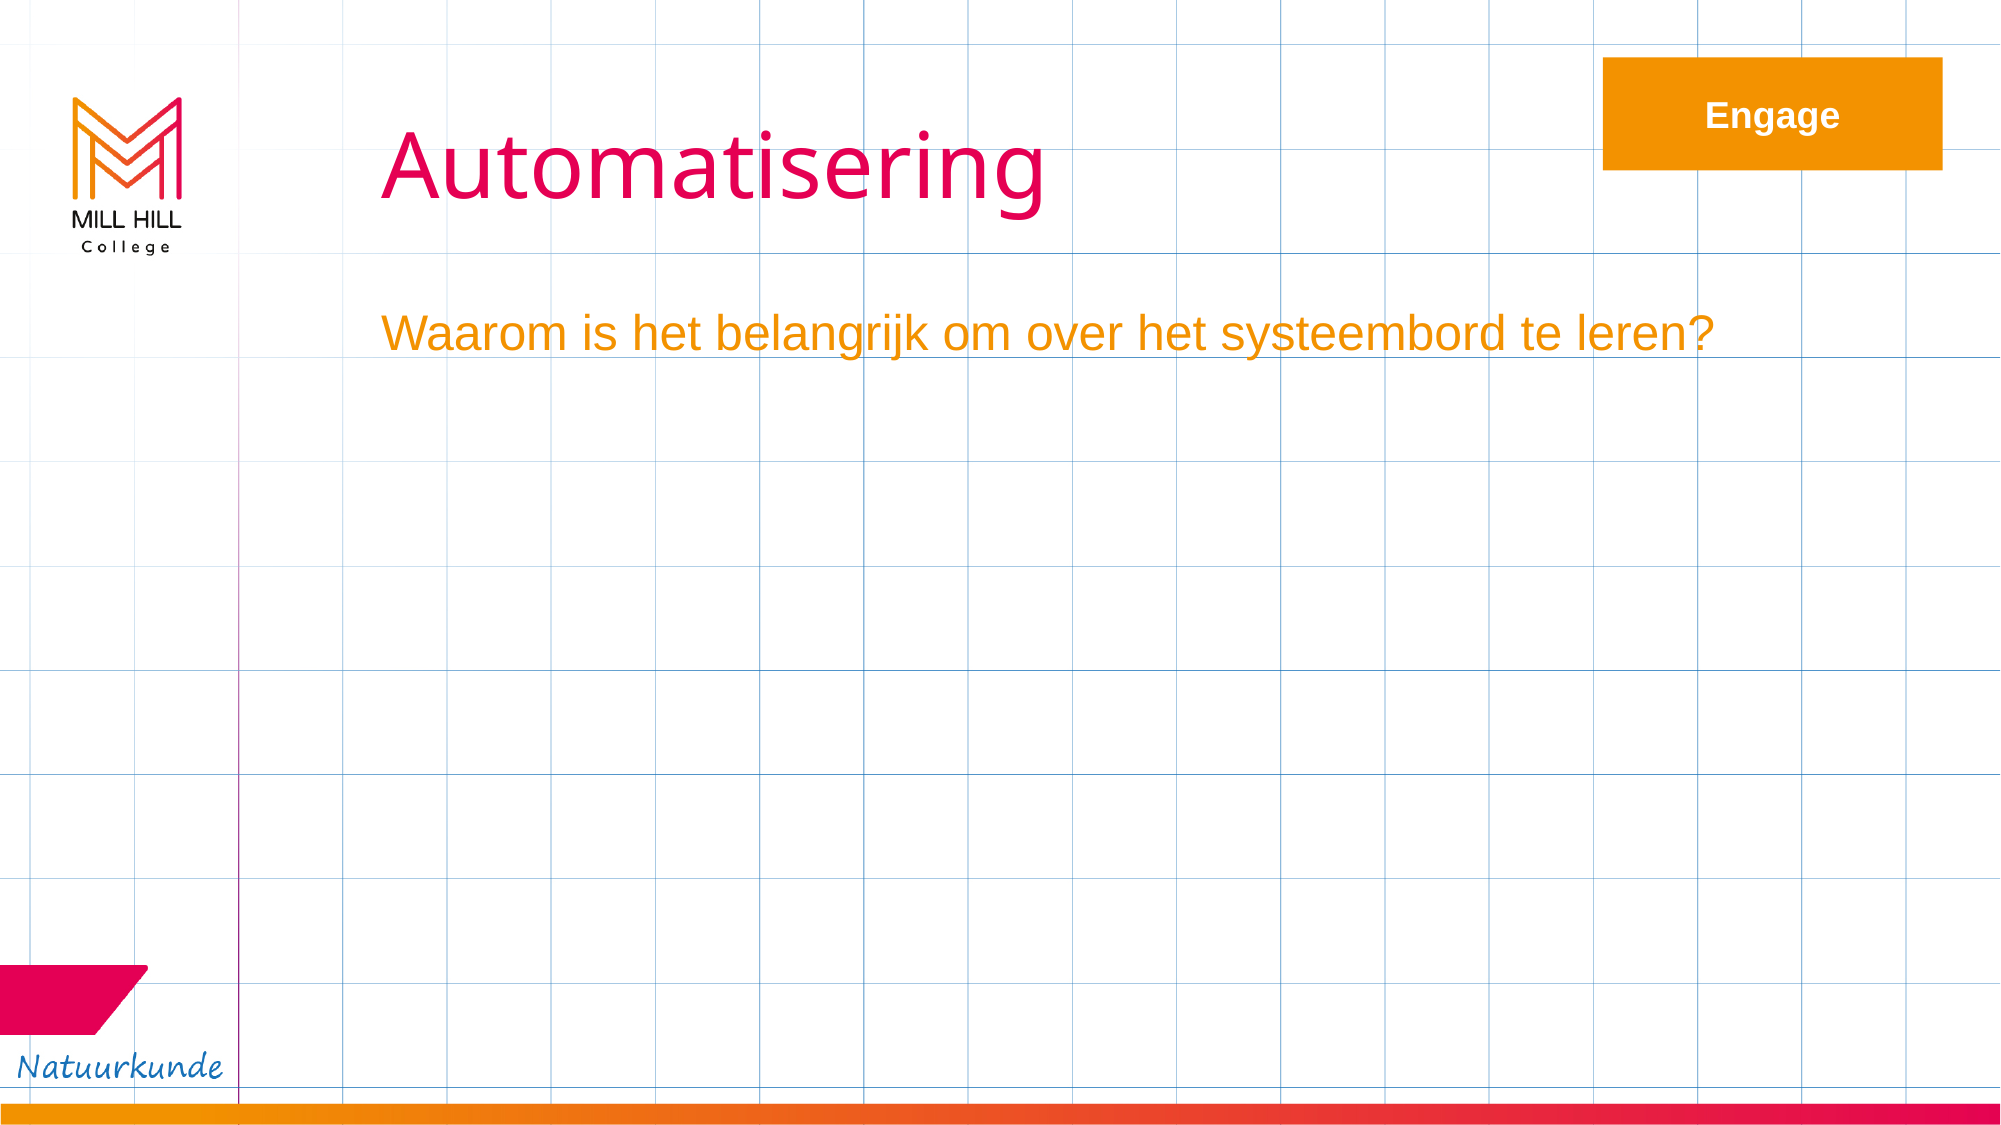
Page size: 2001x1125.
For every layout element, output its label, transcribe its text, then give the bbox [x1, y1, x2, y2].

title Automatisering [366, 59, 1884, 278]
list Waarom is het belangrijk om over het systeembord te leren? [366, 299, 1884, 1014]
text_box Engage [1598, 53, 1947, 175]
picture [0, 0, 2001, 1125]
